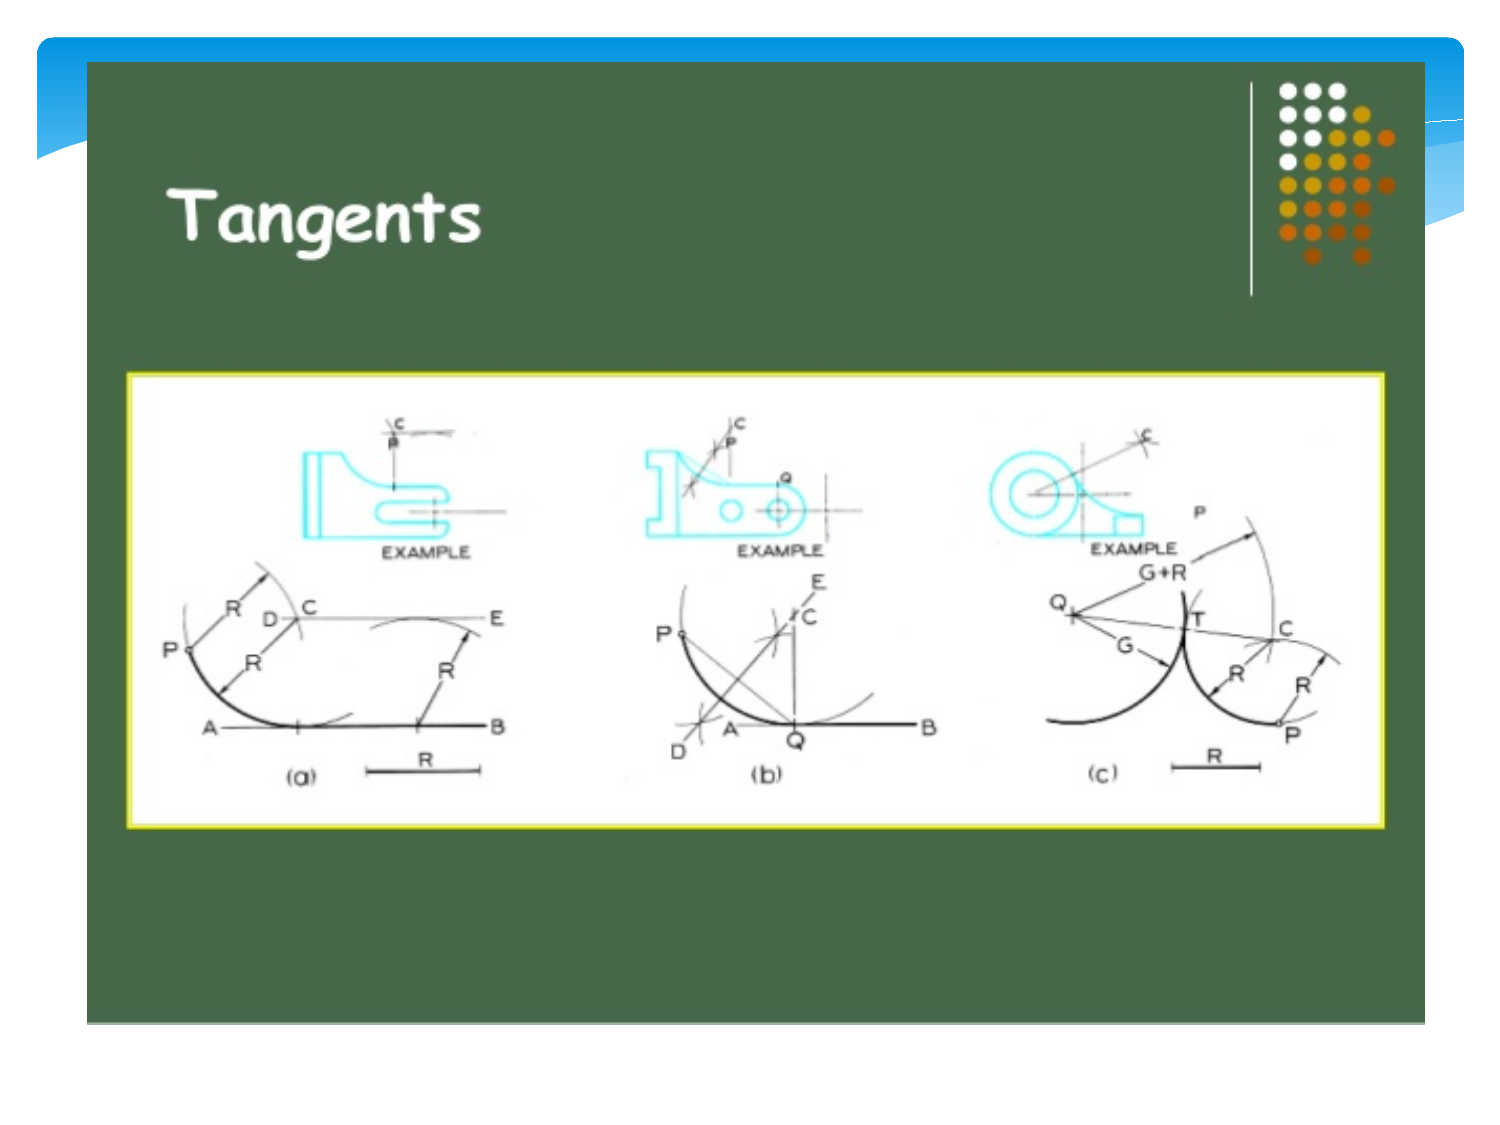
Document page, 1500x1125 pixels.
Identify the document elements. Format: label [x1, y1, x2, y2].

picture [87, 63, 1426, 1026]
